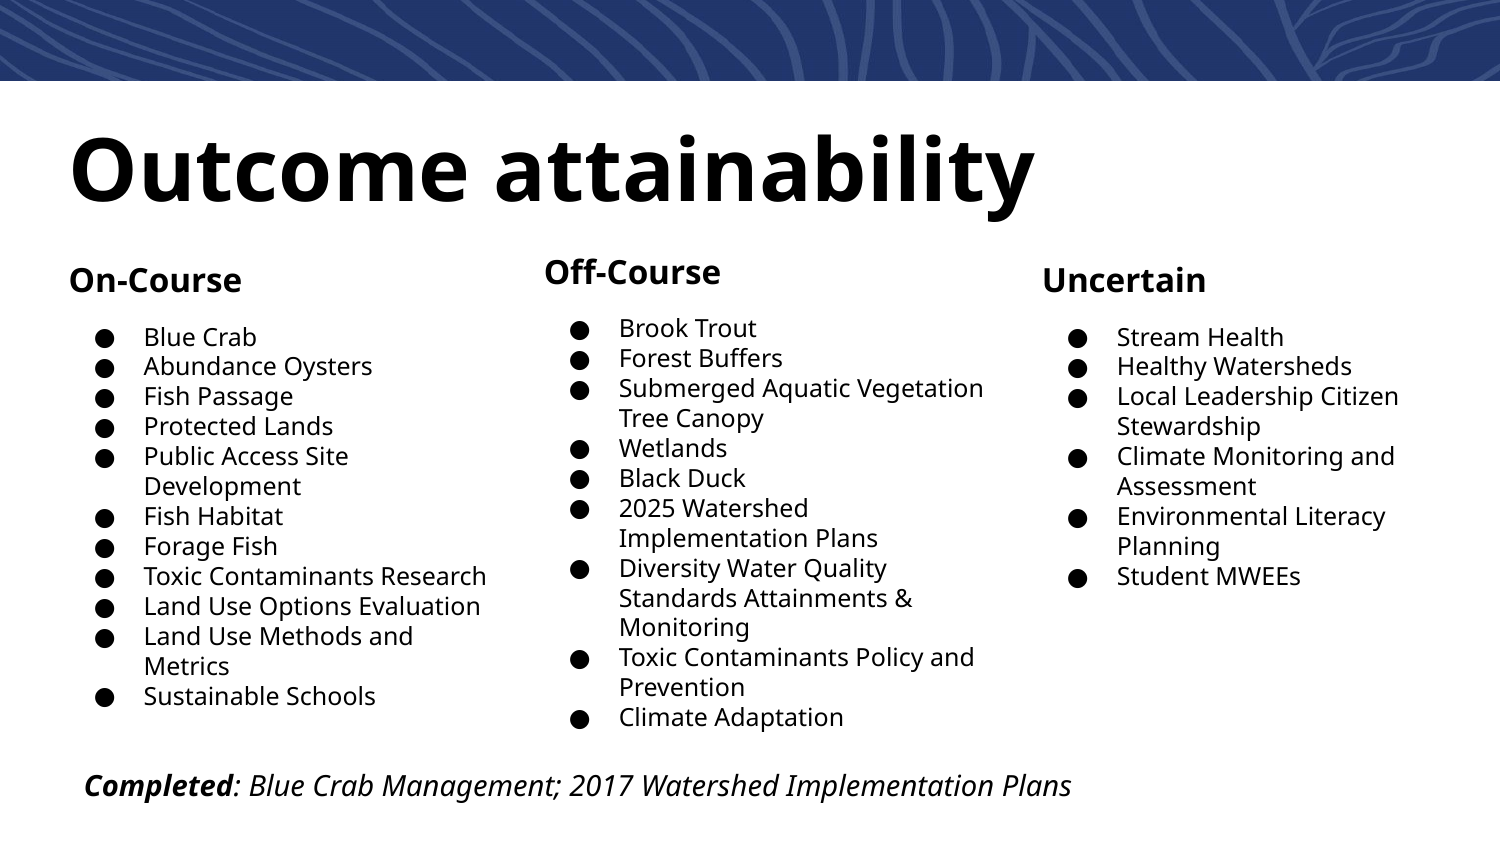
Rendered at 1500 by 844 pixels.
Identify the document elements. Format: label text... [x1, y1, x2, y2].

text_box Stream Health Healthy Watersheds Local Leadership Citizen Stewardship Climate Monitoring and Assessment Environmental Literacy Planning Student MWEEs [1026, 314, 1440, 606]
text_box Completed: Blue Crab Management; 2017 Watershed Implementation Plans [69, 752, 1163, 817]
text_box Uncertain [1026, 244, 1500, 314]
text_box Brook Trout Forest Buffers Submerged Aquatic Vegetation Tree Canopy Wetlands Black Duck 2025 Watershed Implementation Plans Diversity Water Quality Standards Attainments & Monitoring Toxic Contaminants Policy and Prevention Climate Adaptation [528, 306, 1019, 747]
picture [0, 0, 1500, 81]
text_box Off-Course [528, 235, 1055, 306]
text_box On-Course [53, 244, 528, 314]
text_box Blue Crab Abundance Oysters Fish Passage Protected Lands Public Access Site Development Fish Habitat Forage Fish Toxic Contaminants Research Land Use Options Evaluation Land Use Methods and Metrics Sustainable Schools [53, 314, 521, 726]
text_box Outcome attainability [53, 99, 1203, 235]
